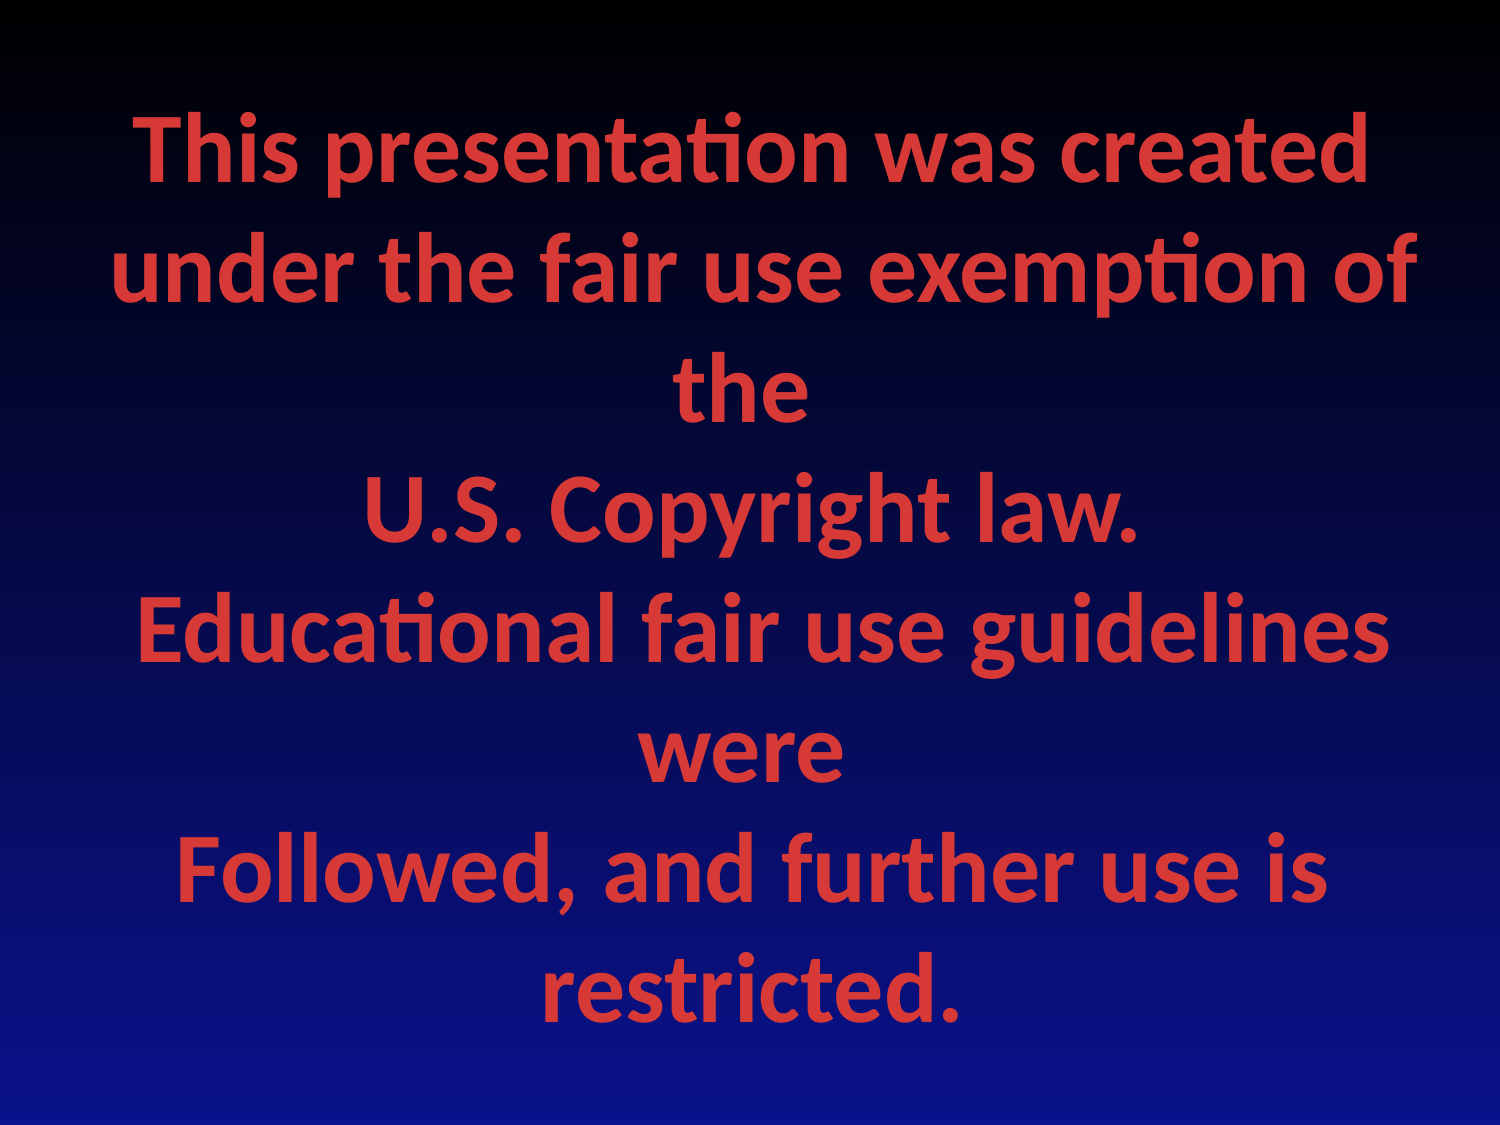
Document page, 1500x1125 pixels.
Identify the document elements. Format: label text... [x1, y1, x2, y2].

text_box This presentation was created under the fair use exemption of the U.S. Copyright law. Educational fair use guidelines were Followed, and further use is restricted. [50, 74, 1456, 1050]
